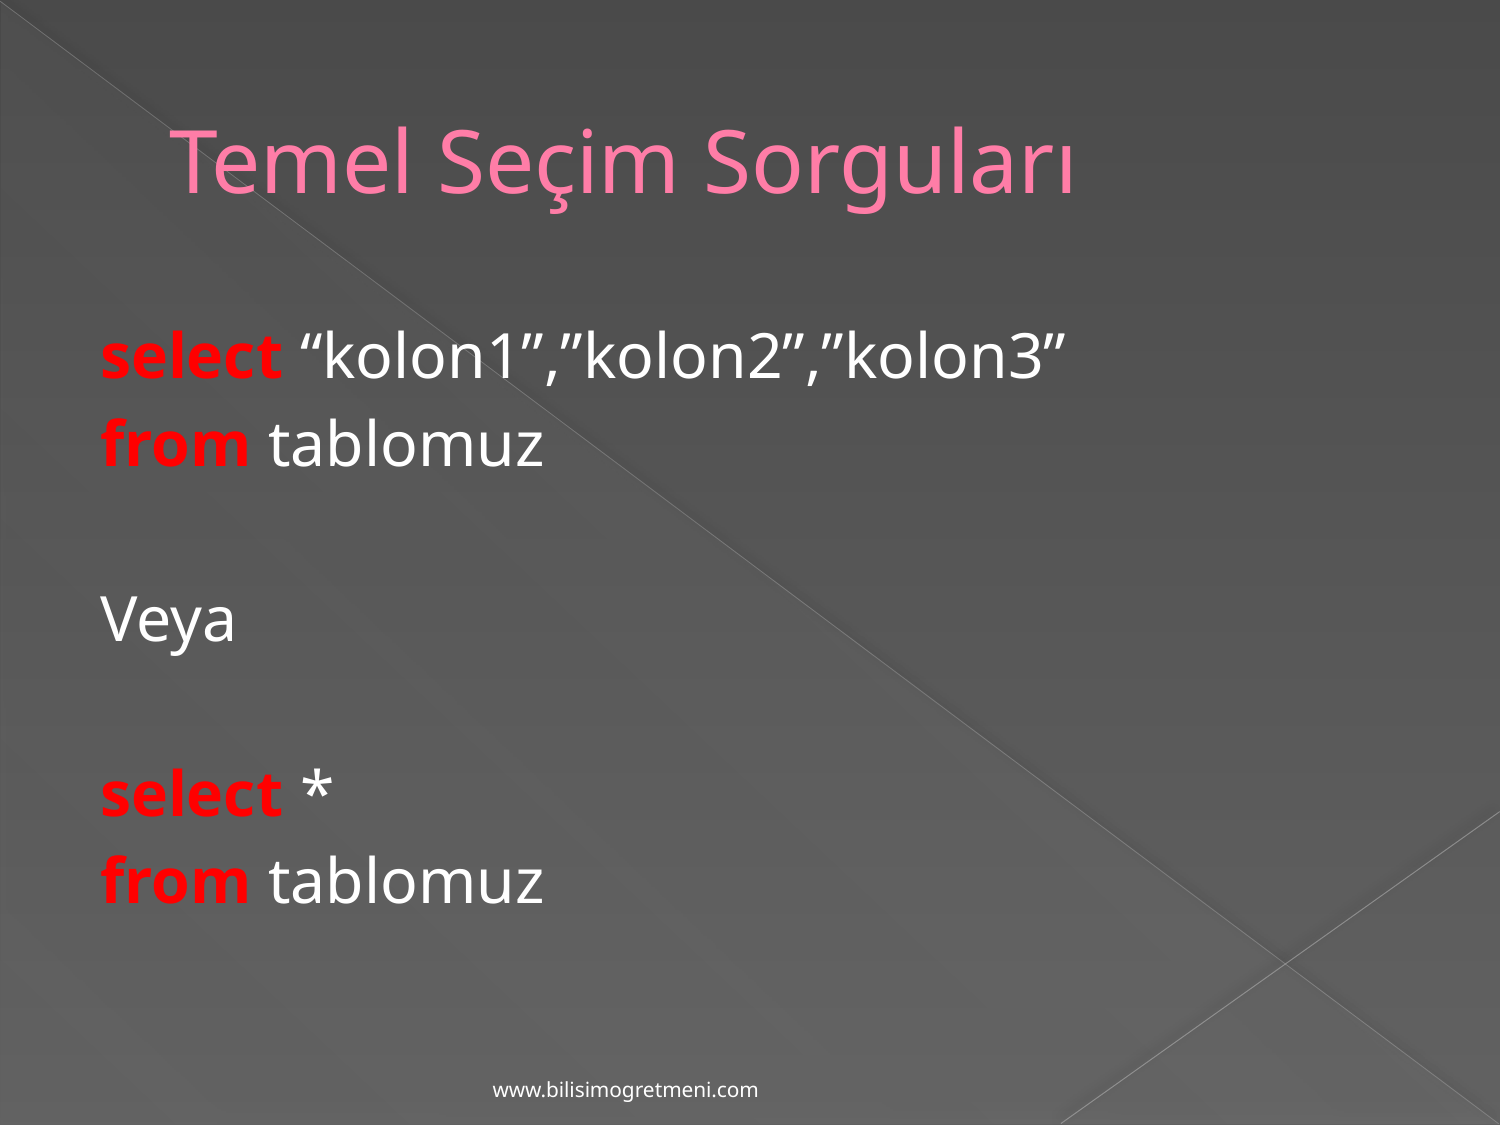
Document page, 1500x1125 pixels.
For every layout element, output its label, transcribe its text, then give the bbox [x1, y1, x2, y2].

list select “kolon1”,”kolon2”,”kolon3” from tablomuz Veya select * from tablomuz [75, 308, 1425, 1059]
title Temel Seçim Sorguları [75, 43, 1425, 274]
footer www.bilisimogretmeni.com [75, 1063, 774, 1113]
